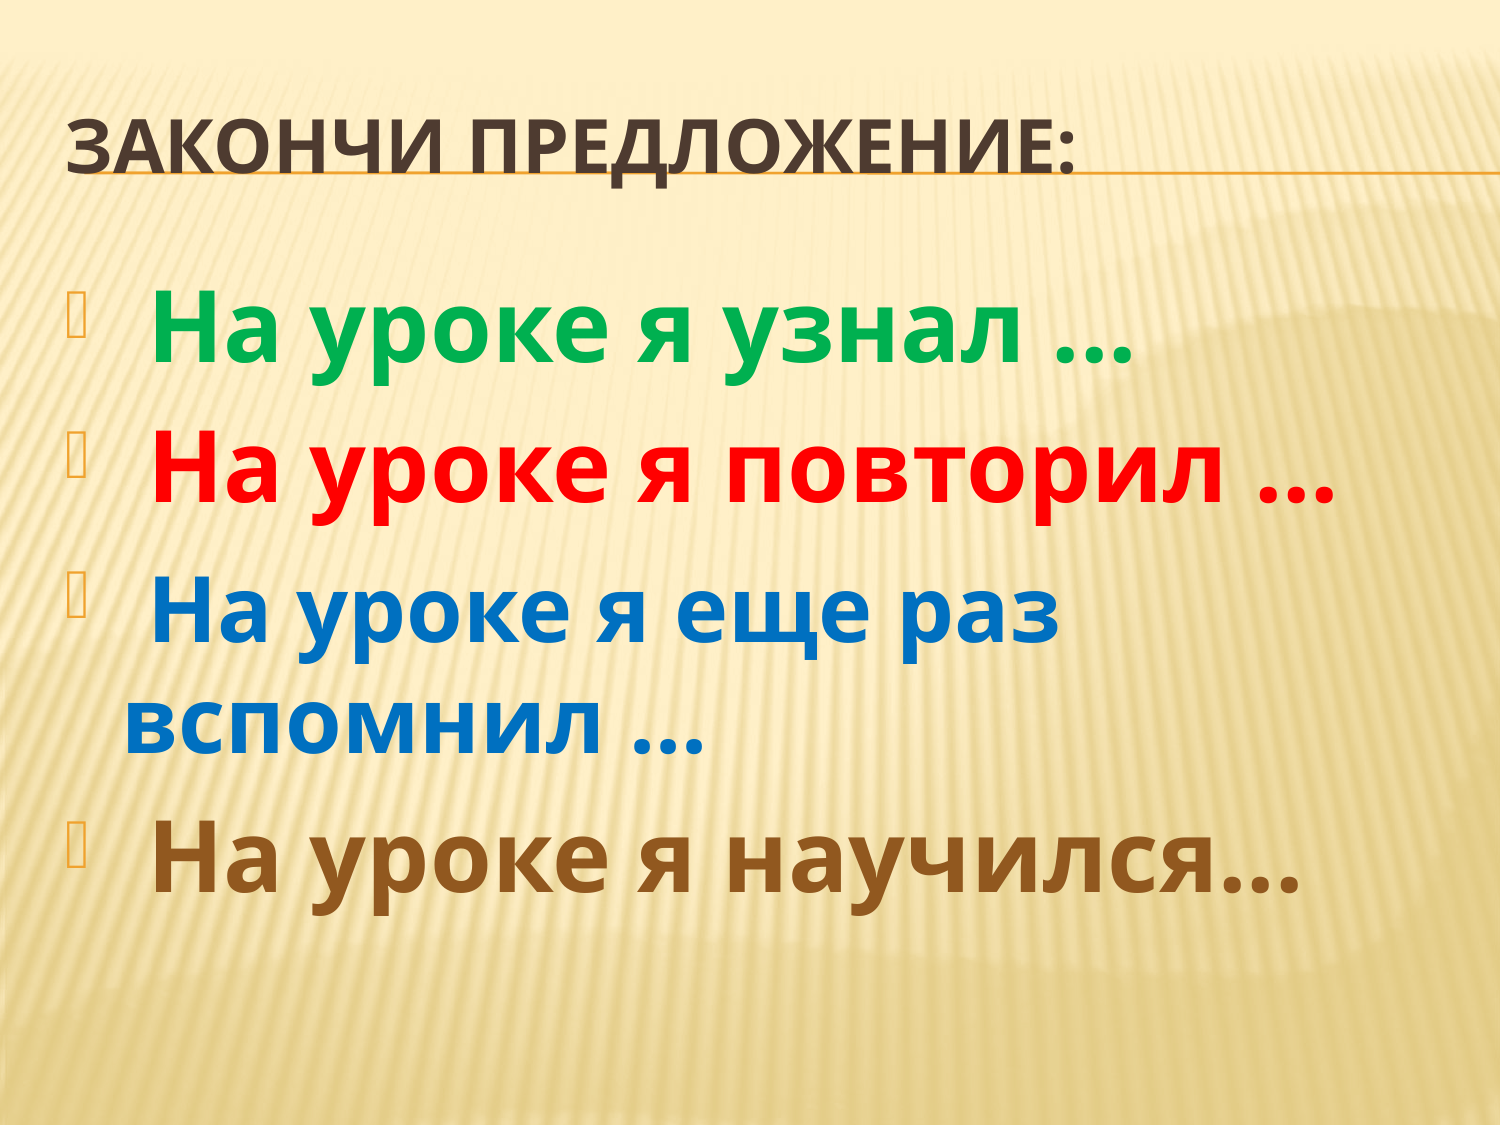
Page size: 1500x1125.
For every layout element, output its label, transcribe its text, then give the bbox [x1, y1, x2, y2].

list На уроке я узнал ... На уроке я повторил ... На уроке я еще раз вспомнил ... На уроке я научился... [50, 254, 1475, 998]
title Закончи предложение: [50, 75, 1475, 213]
